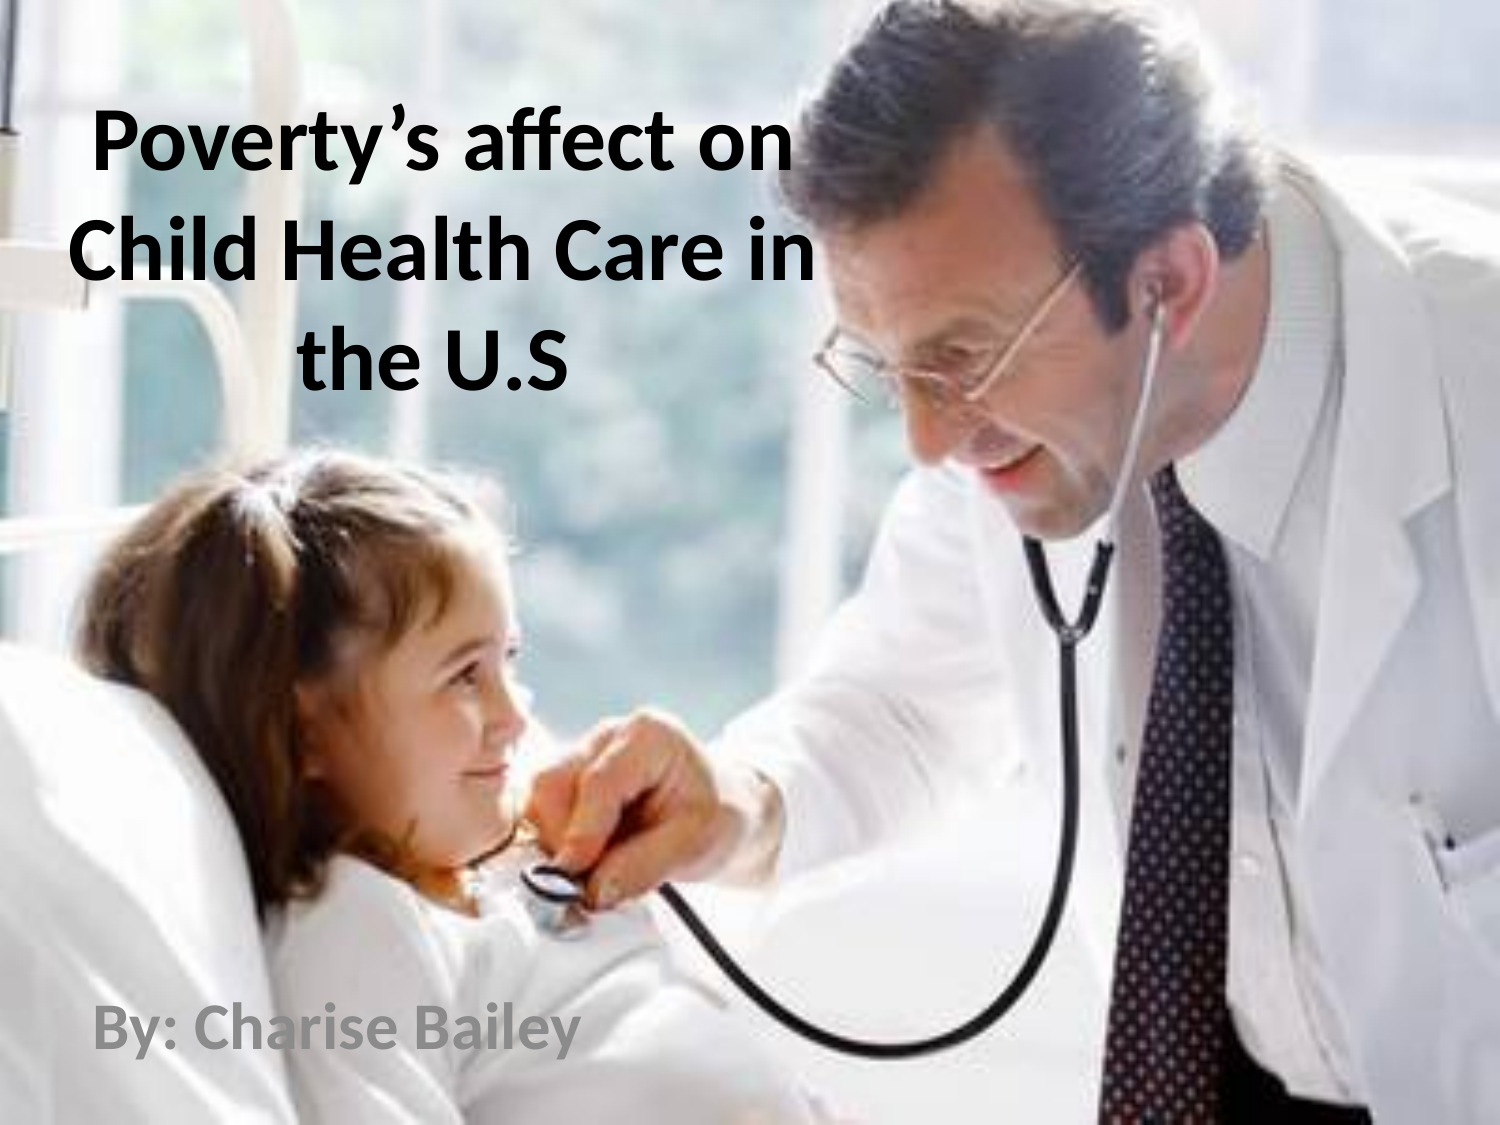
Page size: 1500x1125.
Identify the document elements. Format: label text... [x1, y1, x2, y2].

picture [0, 0, 1500, 1125]
subtitle By: Charise Bailey [0, 975, 675, 1125]
title Poverty’s affect on Child Health Care in the U.S [0, 0, 888, 488]
